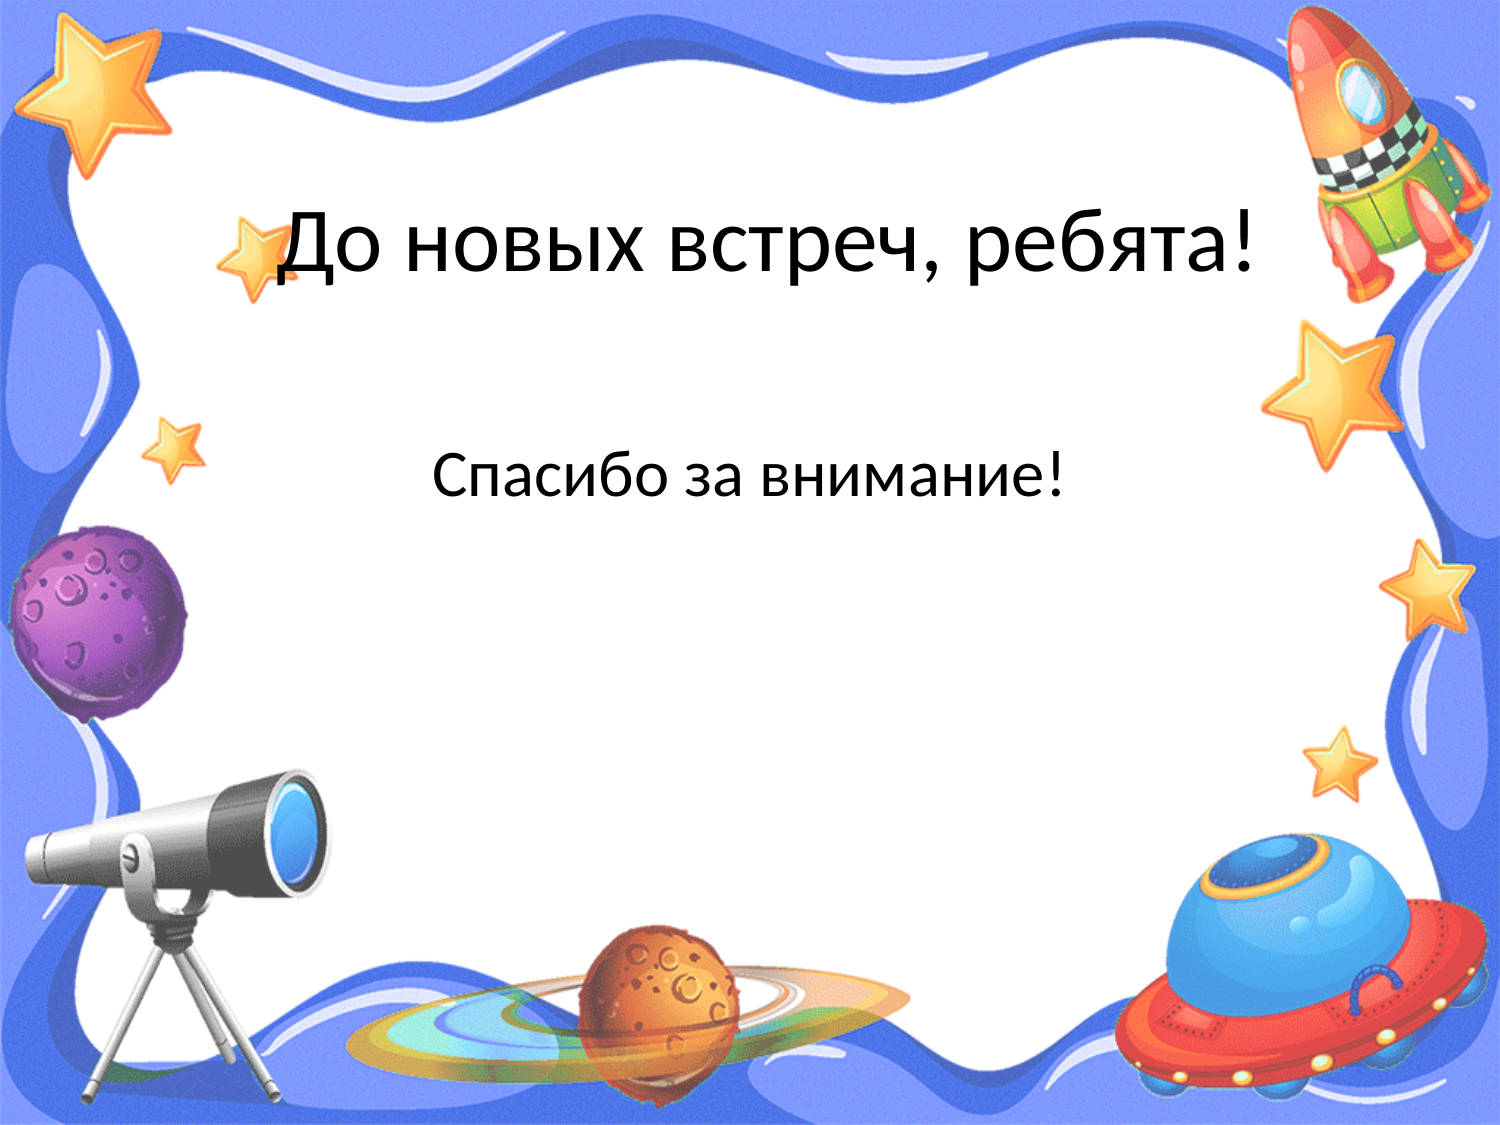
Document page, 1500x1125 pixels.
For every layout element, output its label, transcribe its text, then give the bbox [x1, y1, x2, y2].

list Спасибо за внимание! [75, 421, 1425, 645]
title До новых встреч, ребята! [93, 140, 1444, 329]
